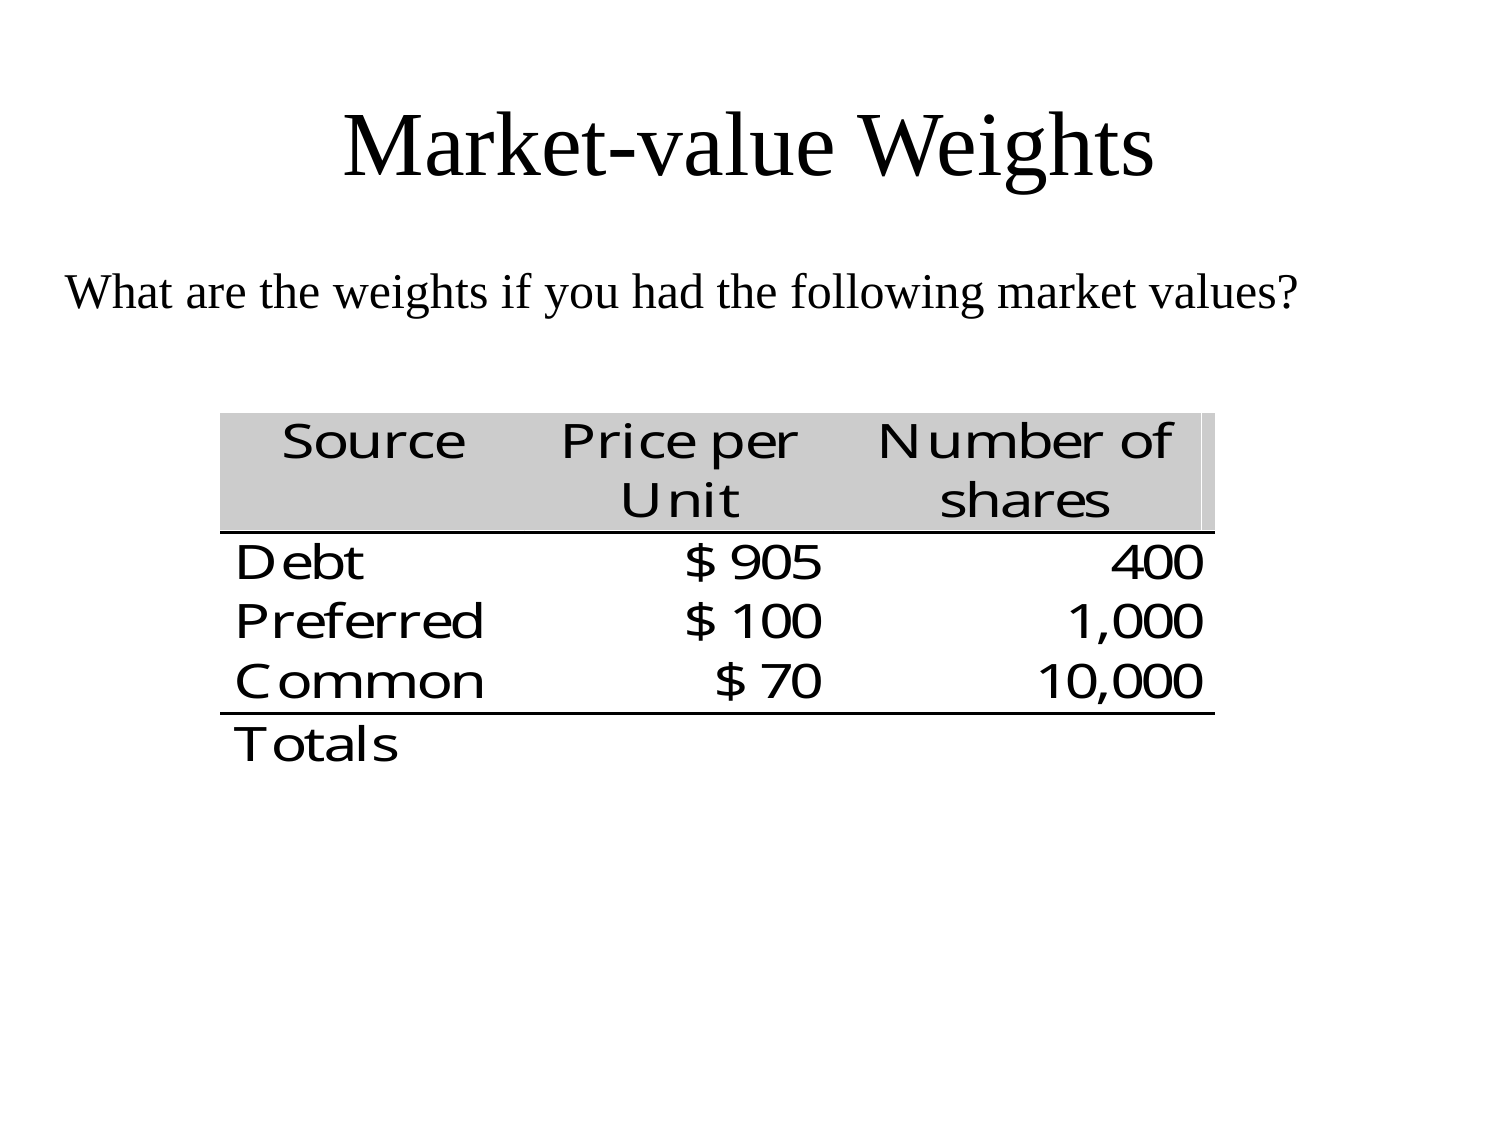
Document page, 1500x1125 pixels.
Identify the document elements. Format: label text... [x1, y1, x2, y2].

list What are the weights if you had the following market values? [49, 250, 1445, 904]
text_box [199, 412, 1276, 926]
title Market-value Weights [75, 45, 1425, 233]
